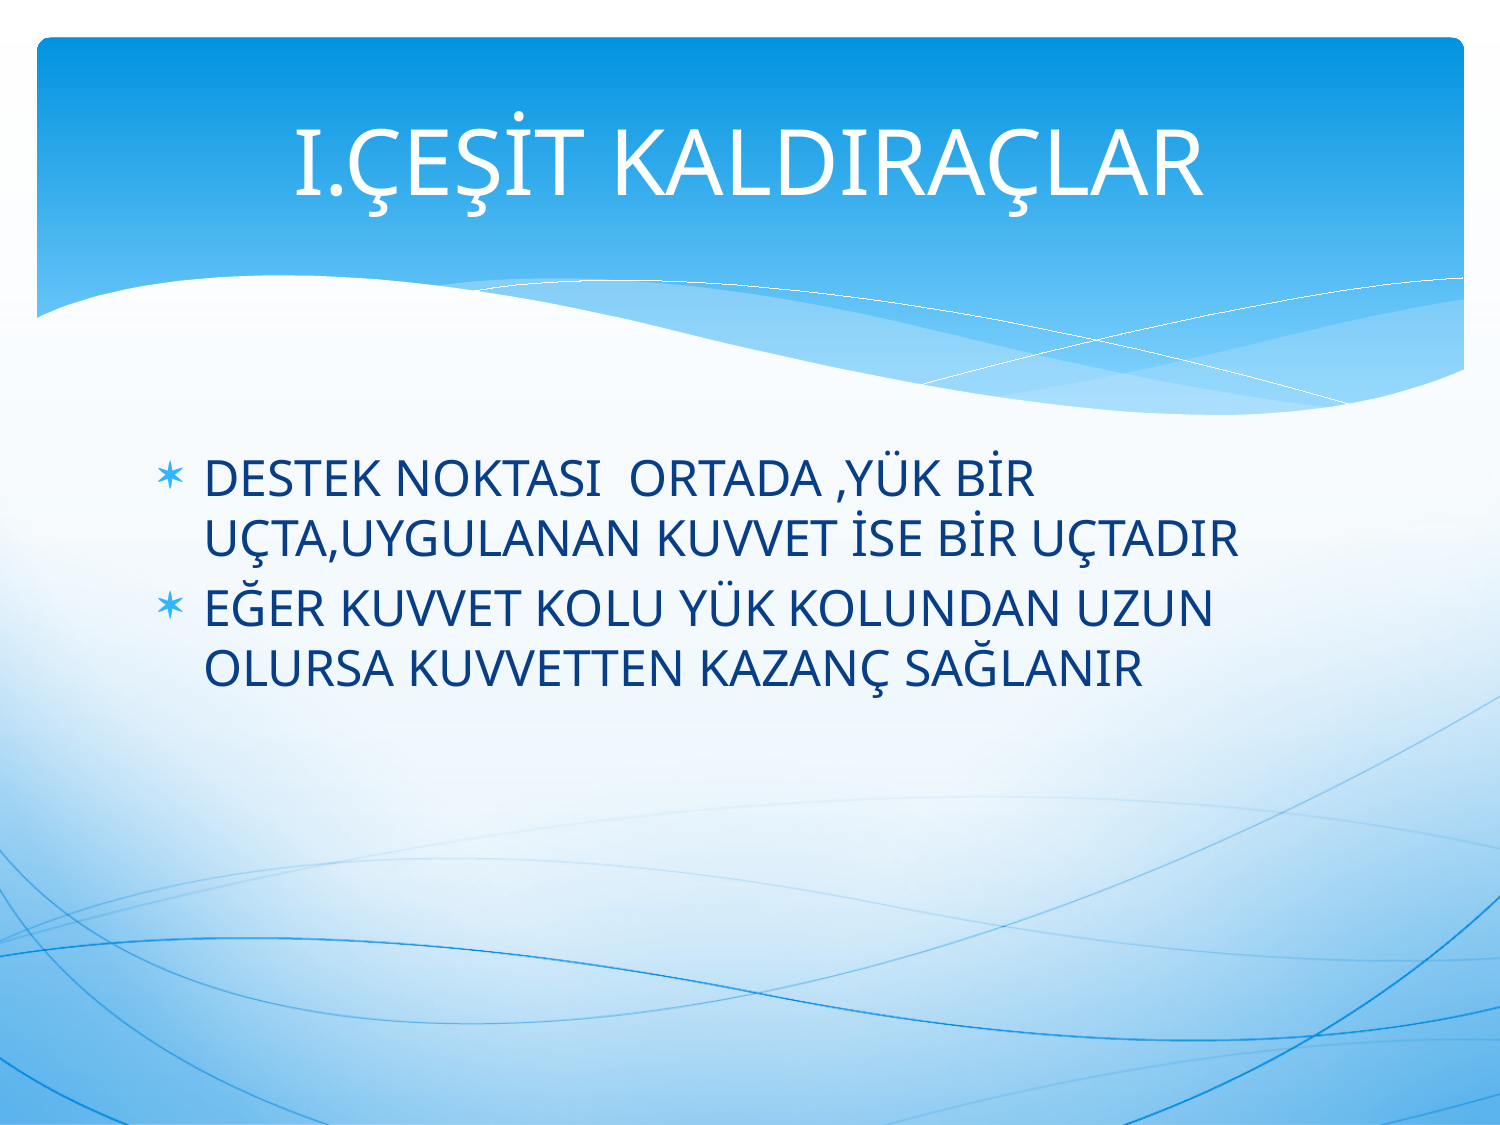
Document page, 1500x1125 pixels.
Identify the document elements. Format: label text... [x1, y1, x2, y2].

title I.ÇEŞİT KALDIRAÇLAR [75, 55, 1425, 261]
list DESTEK NOKTASI ORTADA ,YÜK BİR UÇTA,UYGULANAN KUVVET İSE BİR UÇTADIR EĞER KUVVET KOLU YÜK KOLUNDAN UZUN OLURSA KUVVETTEN KAZANÇ SAĞLANIR [143, 438, 1359, 1005]
